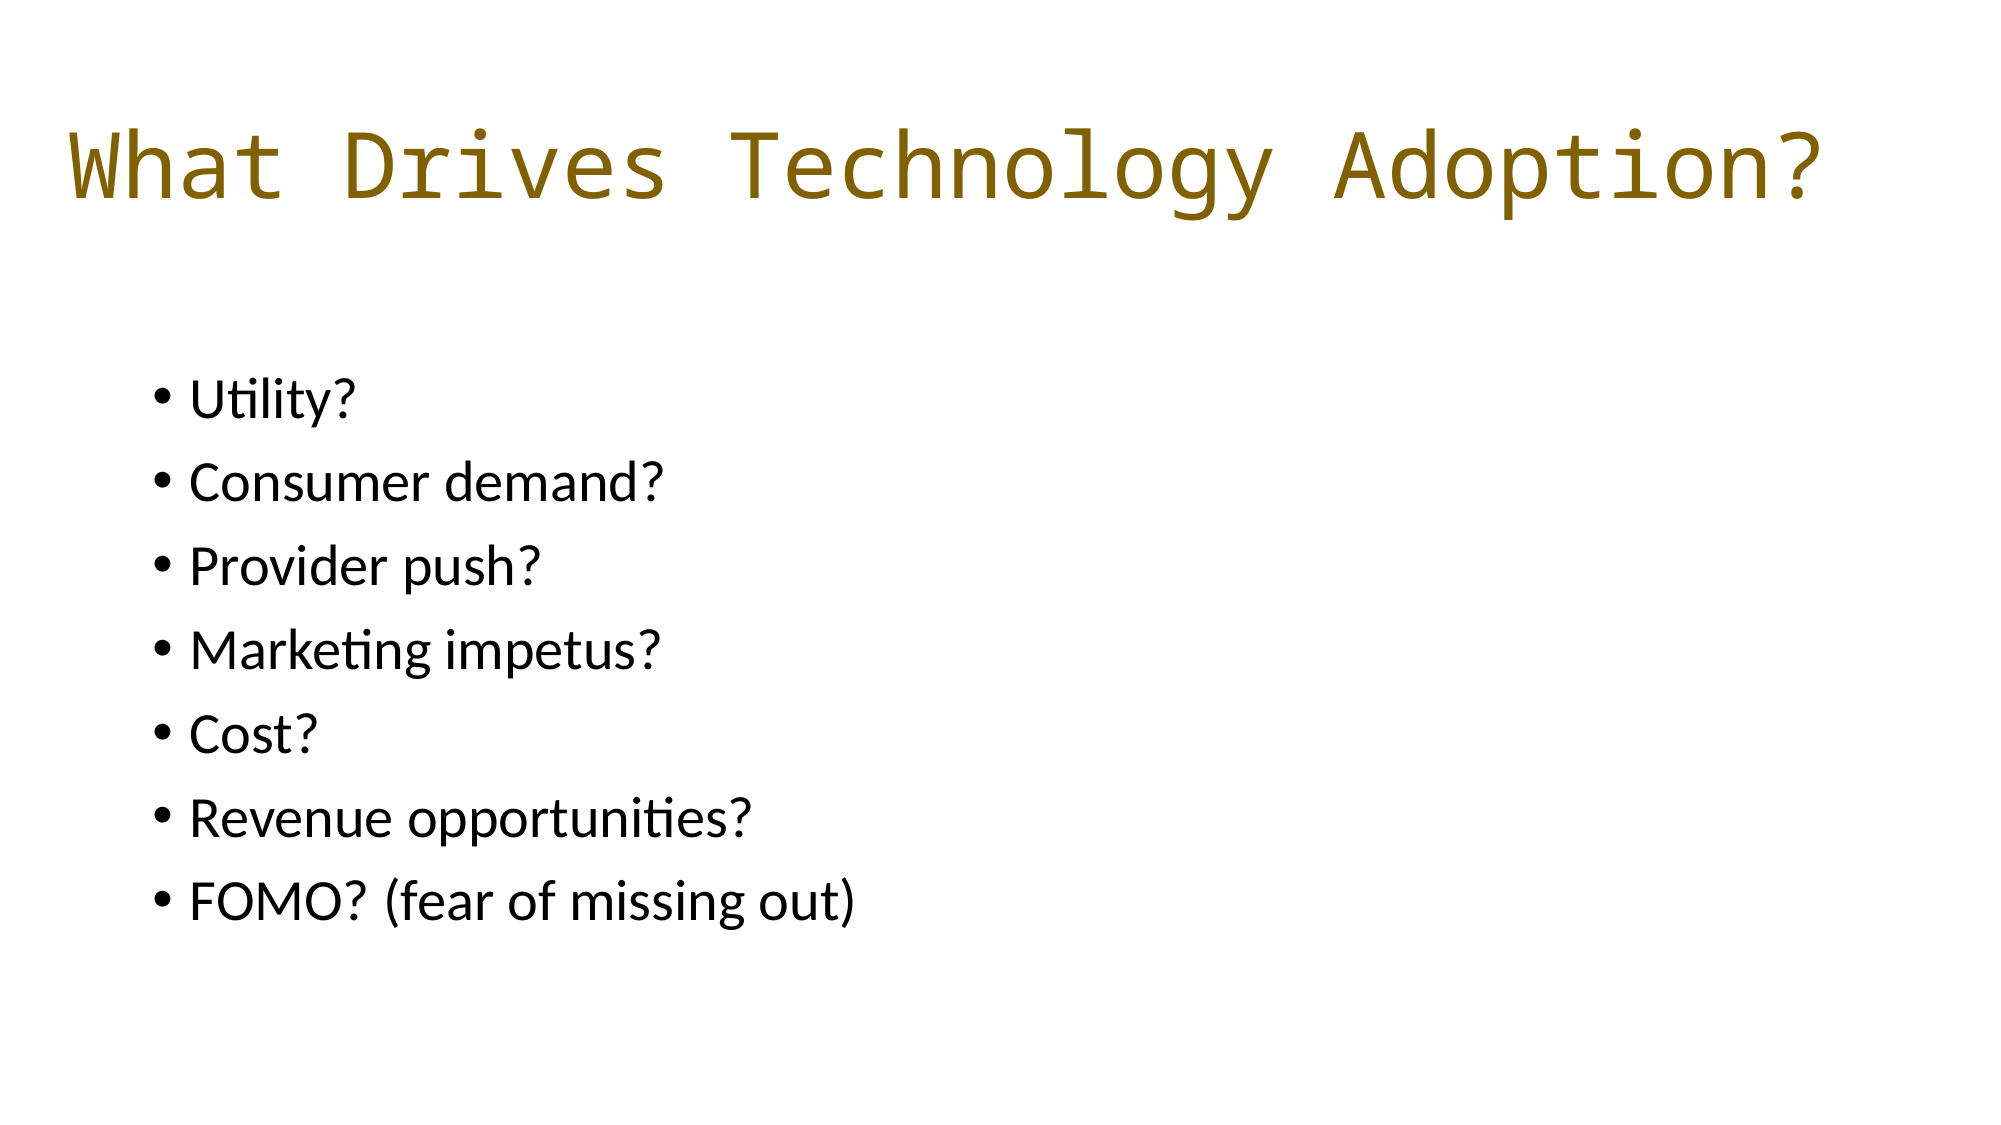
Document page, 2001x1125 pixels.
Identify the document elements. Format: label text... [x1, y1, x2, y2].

list Utility? Consumer demand? Provider push? Marketing impetus? Cost? Revenue opportunities? FOMO? (fear of missing out) [137, 360, 1863, 1014]
title What Drives Technology Adoption? [52, 59, 1863, 278]
